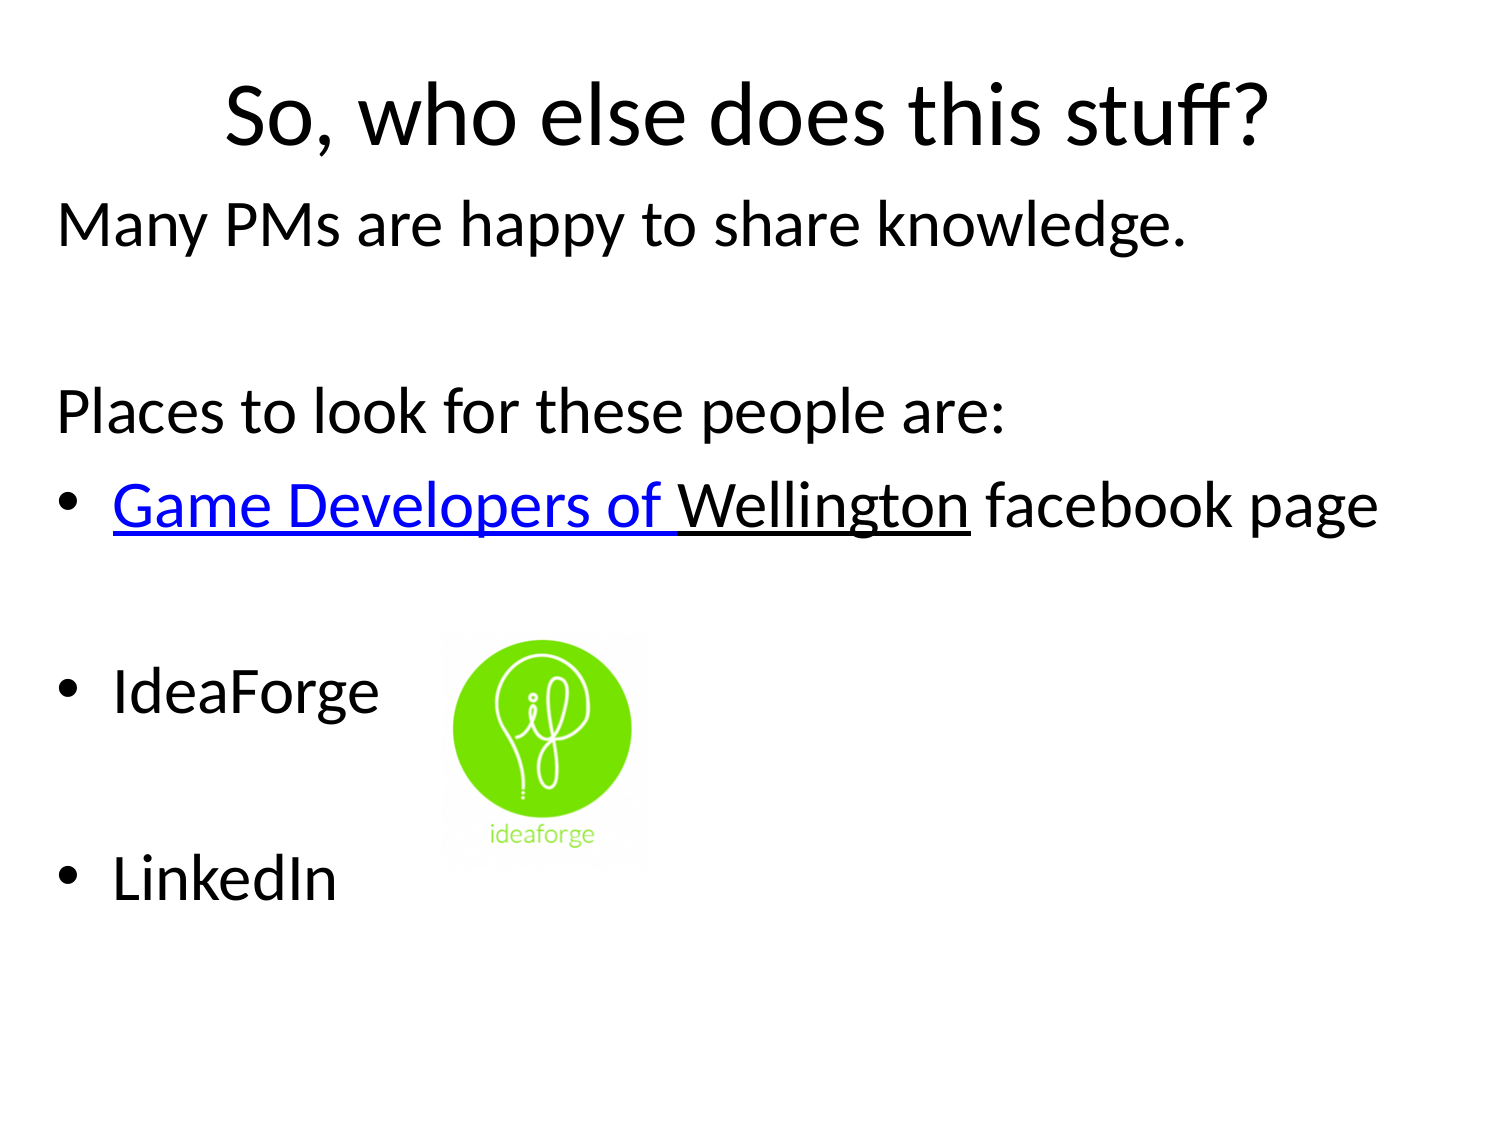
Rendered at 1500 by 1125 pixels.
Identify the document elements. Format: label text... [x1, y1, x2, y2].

picture [442, 633, 649, 871]
title So, who else does this stuff? [75, 45, 1425, 172]
list Many PMs are happy to share knowledge. Places to look for these people are: Game Developers of Wellington facebook page IdeaForge LinkedIn [41, 172, 1459, 1005]
